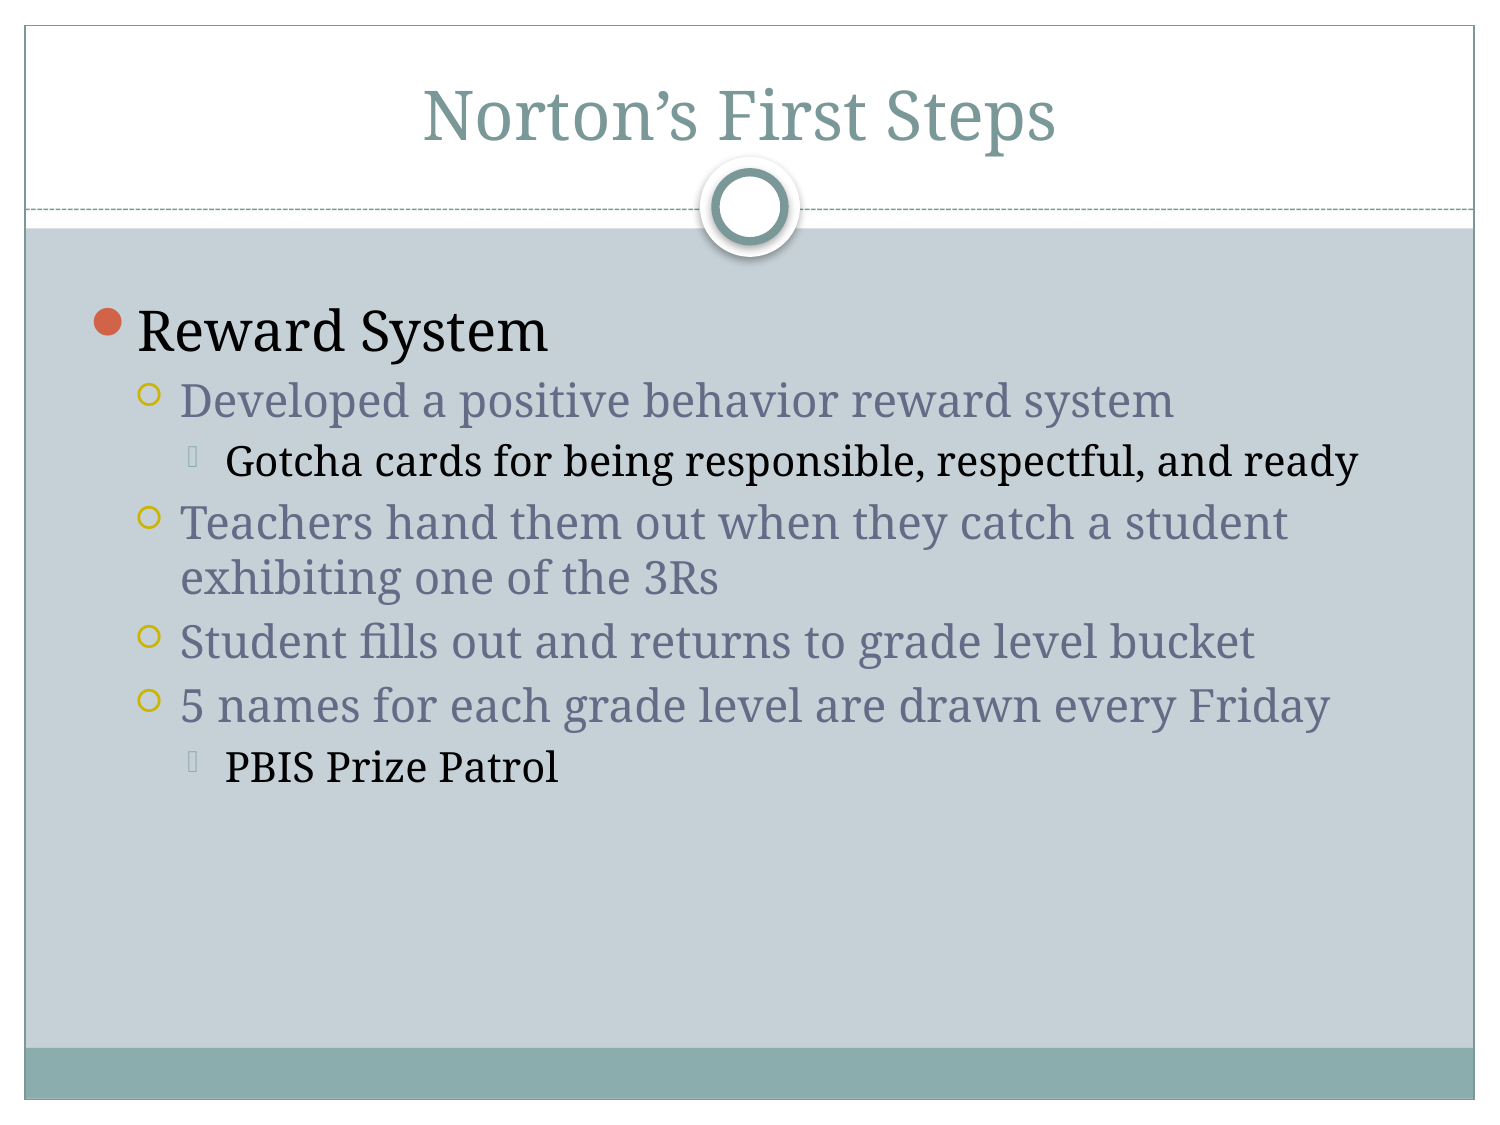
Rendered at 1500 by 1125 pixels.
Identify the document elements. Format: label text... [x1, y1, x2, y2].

title Norton’s First Steps [49, 37, 1450, 162]
list Reward System Developed a positive behavior reward system Gotcha cards for being responsible, respectful, and ready Teachers hand them out when they catch a student exhibiting one of the 3Rs Student fills out and returns to grade level bucket 5 names for each grade level are drawn every Friday PBIS Prize Patrol [75, 287, 1425, 1030]
